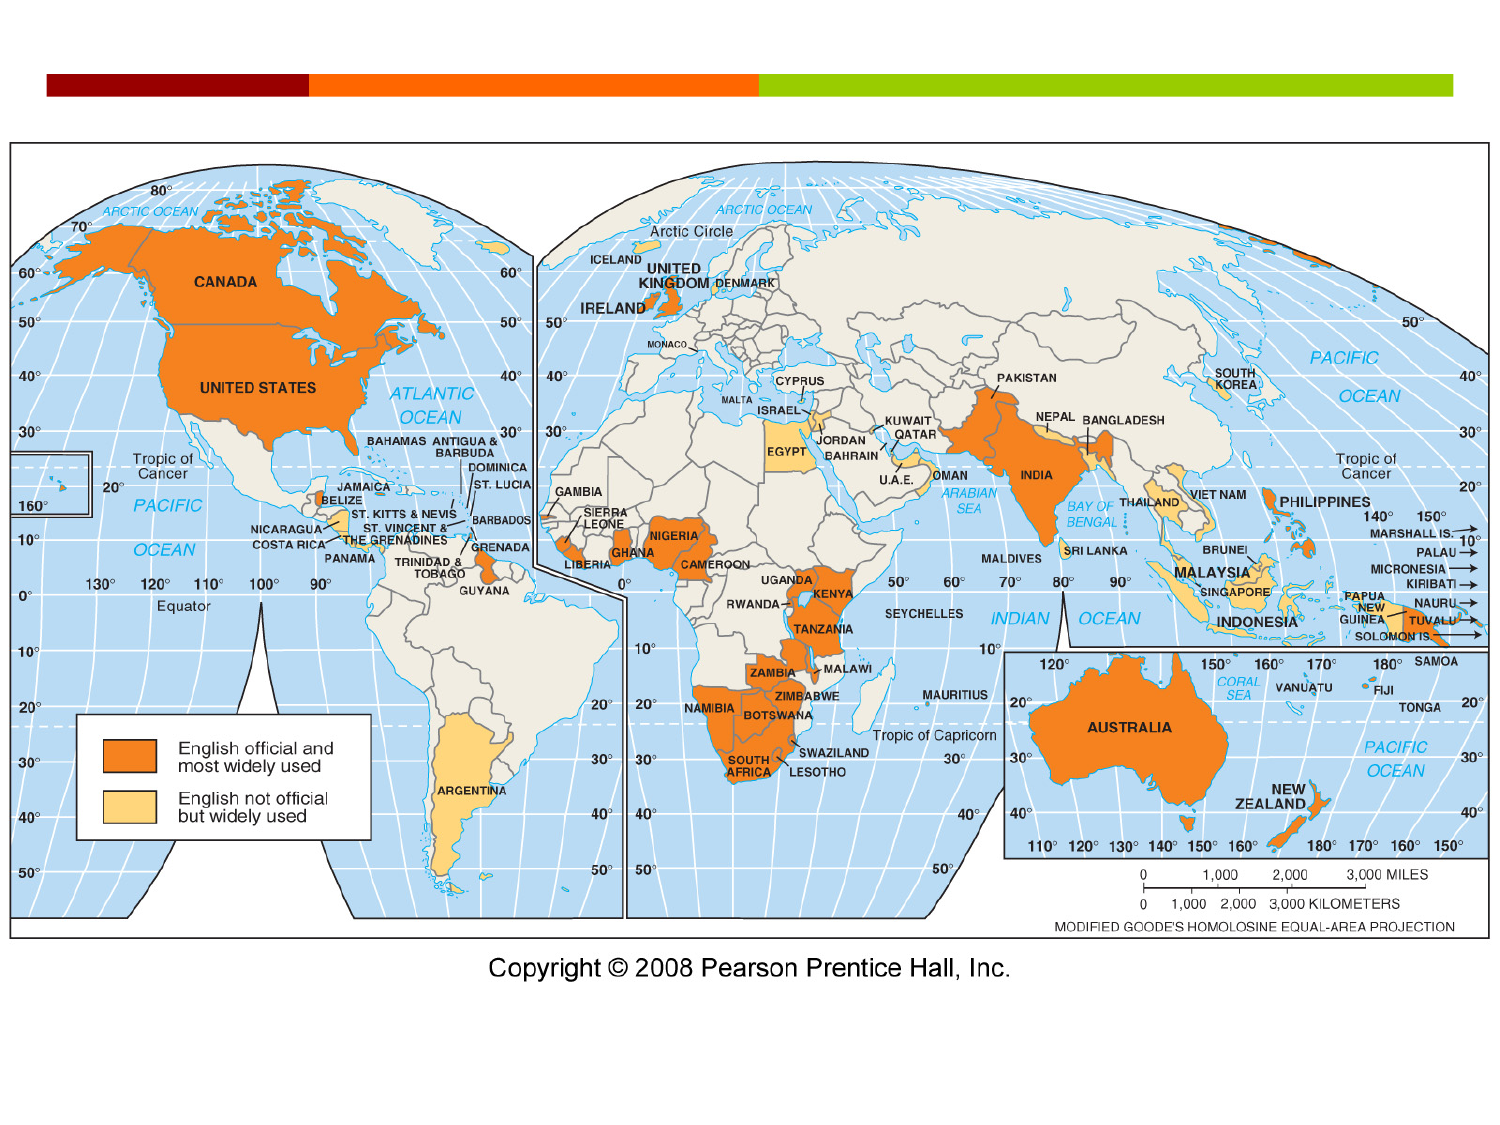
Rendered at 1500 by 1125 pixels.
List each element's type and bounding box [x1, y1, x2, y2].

picture [0, 133, 1499, 993]
